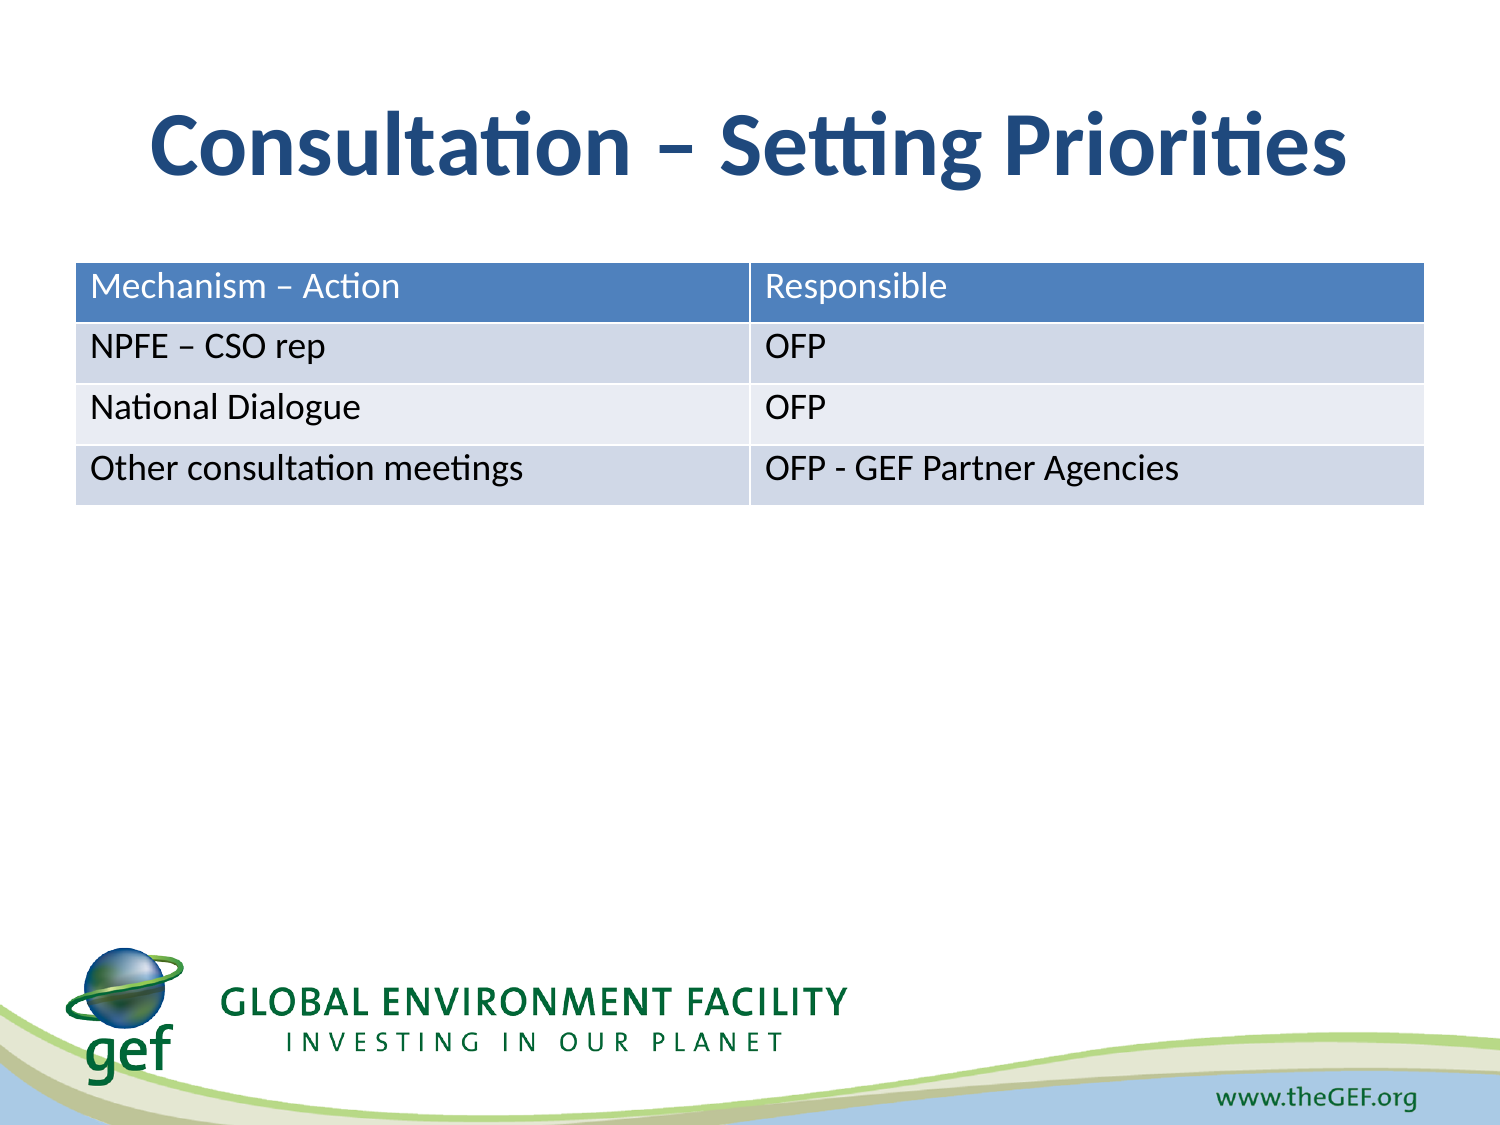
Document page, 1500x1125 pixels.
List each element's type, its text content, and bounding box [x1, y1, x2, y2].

table_cell OFP - GEF Partner Agencies [751, 446, 1424, 505]
table_header Mechanism – Action [76, 263, 749, 322]
table_cell Other consultation meetings [76, 446, 749, 505]
picture [0, 920, 1500, 1125]
table_cell OFP [751, 324, 1424, 383]
table_header Responsible [751, 263, 1424, 322]
table_cell NPFE – CSO rep [76, 324, 749, 383]
table_cell National Dialogue [76, 385, 749, 444]
title Consultation – Setting Priorities [74, 44, 1426, 233]
table_cell OFP [751, 385, 1424, 444]
